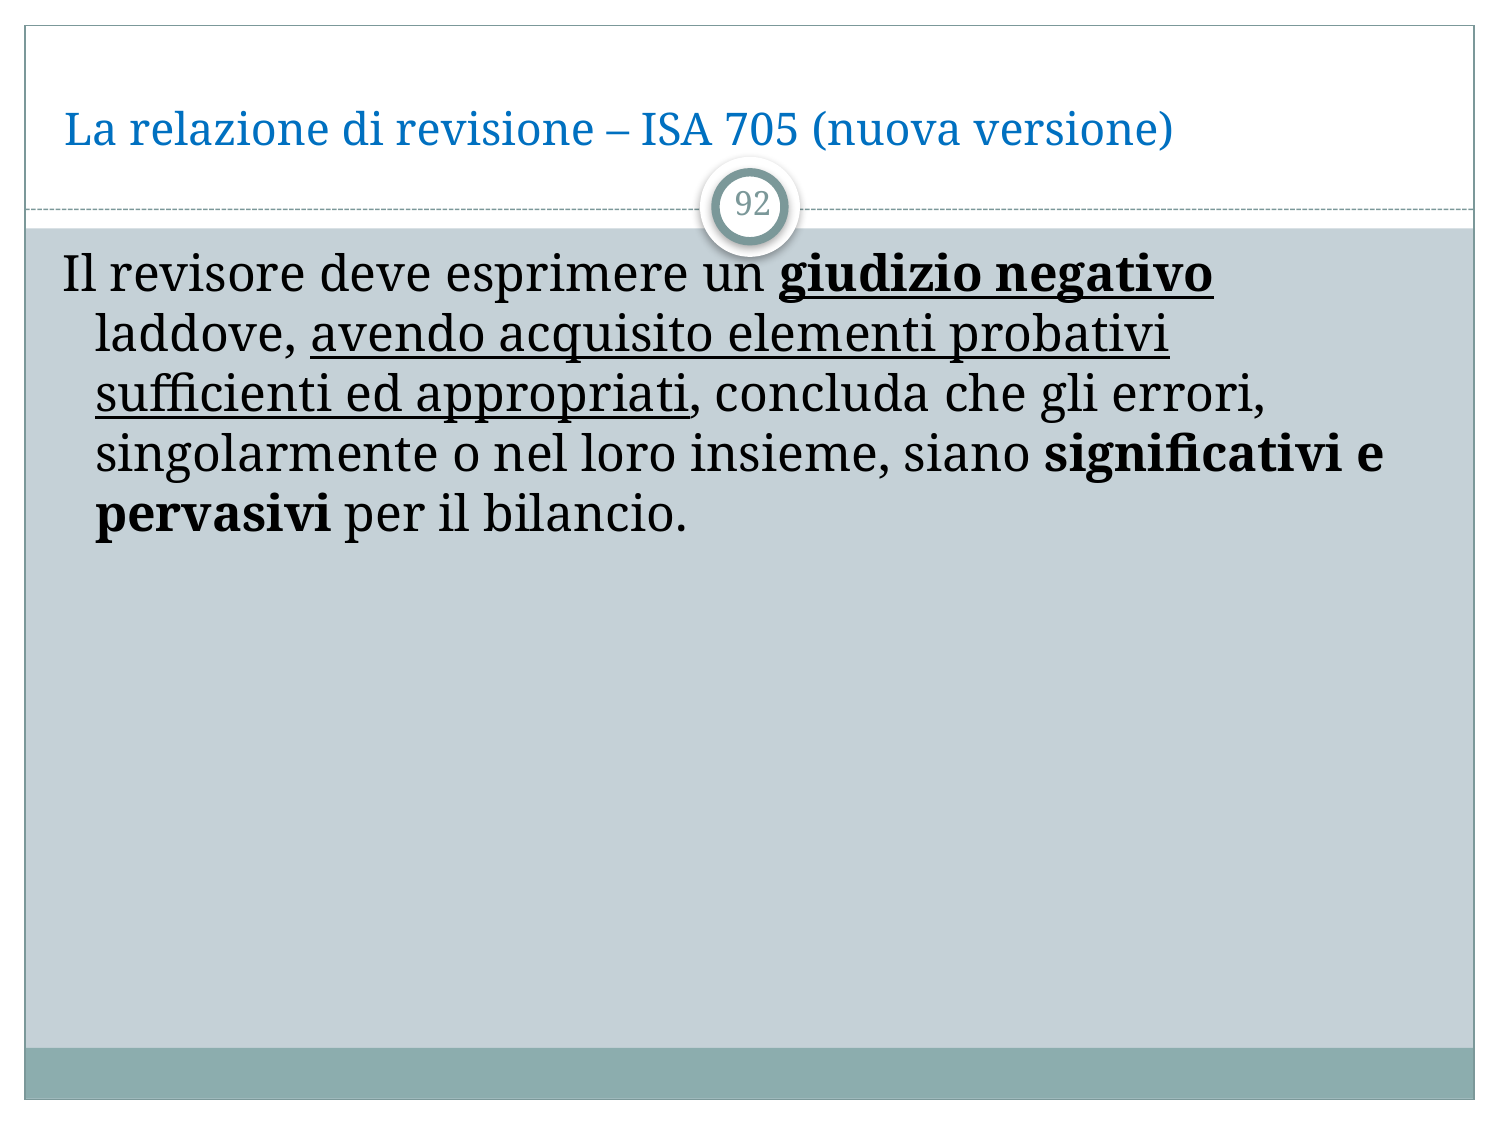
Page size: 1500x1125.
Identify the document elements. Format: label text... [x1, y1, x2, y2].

slide_number 92 [715, 168, 791, 241]
list Il revisore deve esprimere un giudizio negativo laddove, avendo acquisito elementi probativi sufficienti ed appropriati, concluda che gli errori, singolarmente o nel loro insieme, siano significativi e pervasivi per il bilancio. [35, 234, 1431, 985]
title La relazione di revisione – ISA 705 (nuova versione) [49, 37, 1450, 162]
